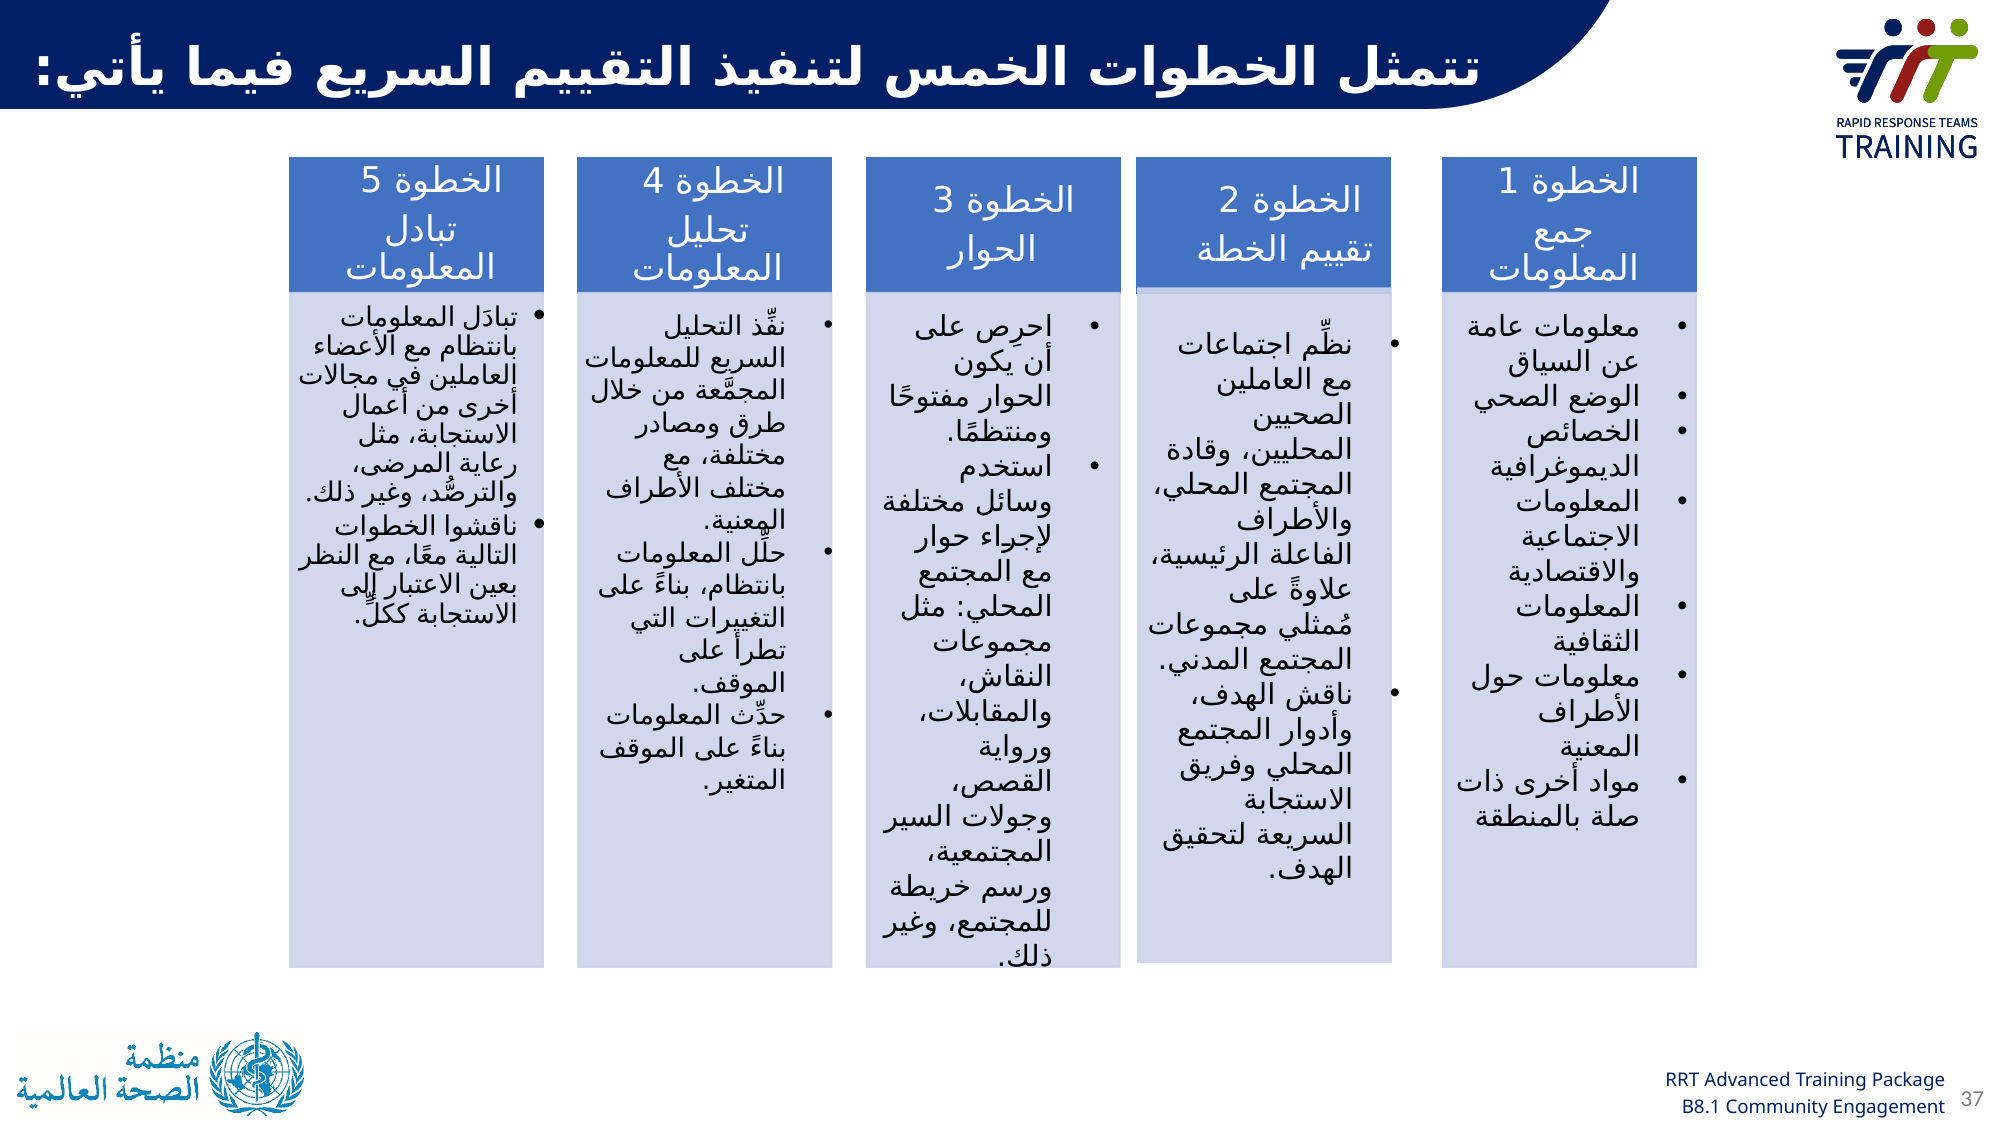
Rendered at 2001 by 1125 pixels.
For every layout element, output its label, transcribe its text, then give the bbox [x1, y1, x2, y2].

picture [1835, 19, 1978, 167]
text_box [280, 157, 1697, 968]
text_box تتمثل الخطوات الخمس لتنفيذ التقييم السريع فيما يأتي: [22, 15, 1490, 122]
picture [17, 1032, 304, 1116]
picture [0, 0, 1636, 109]
